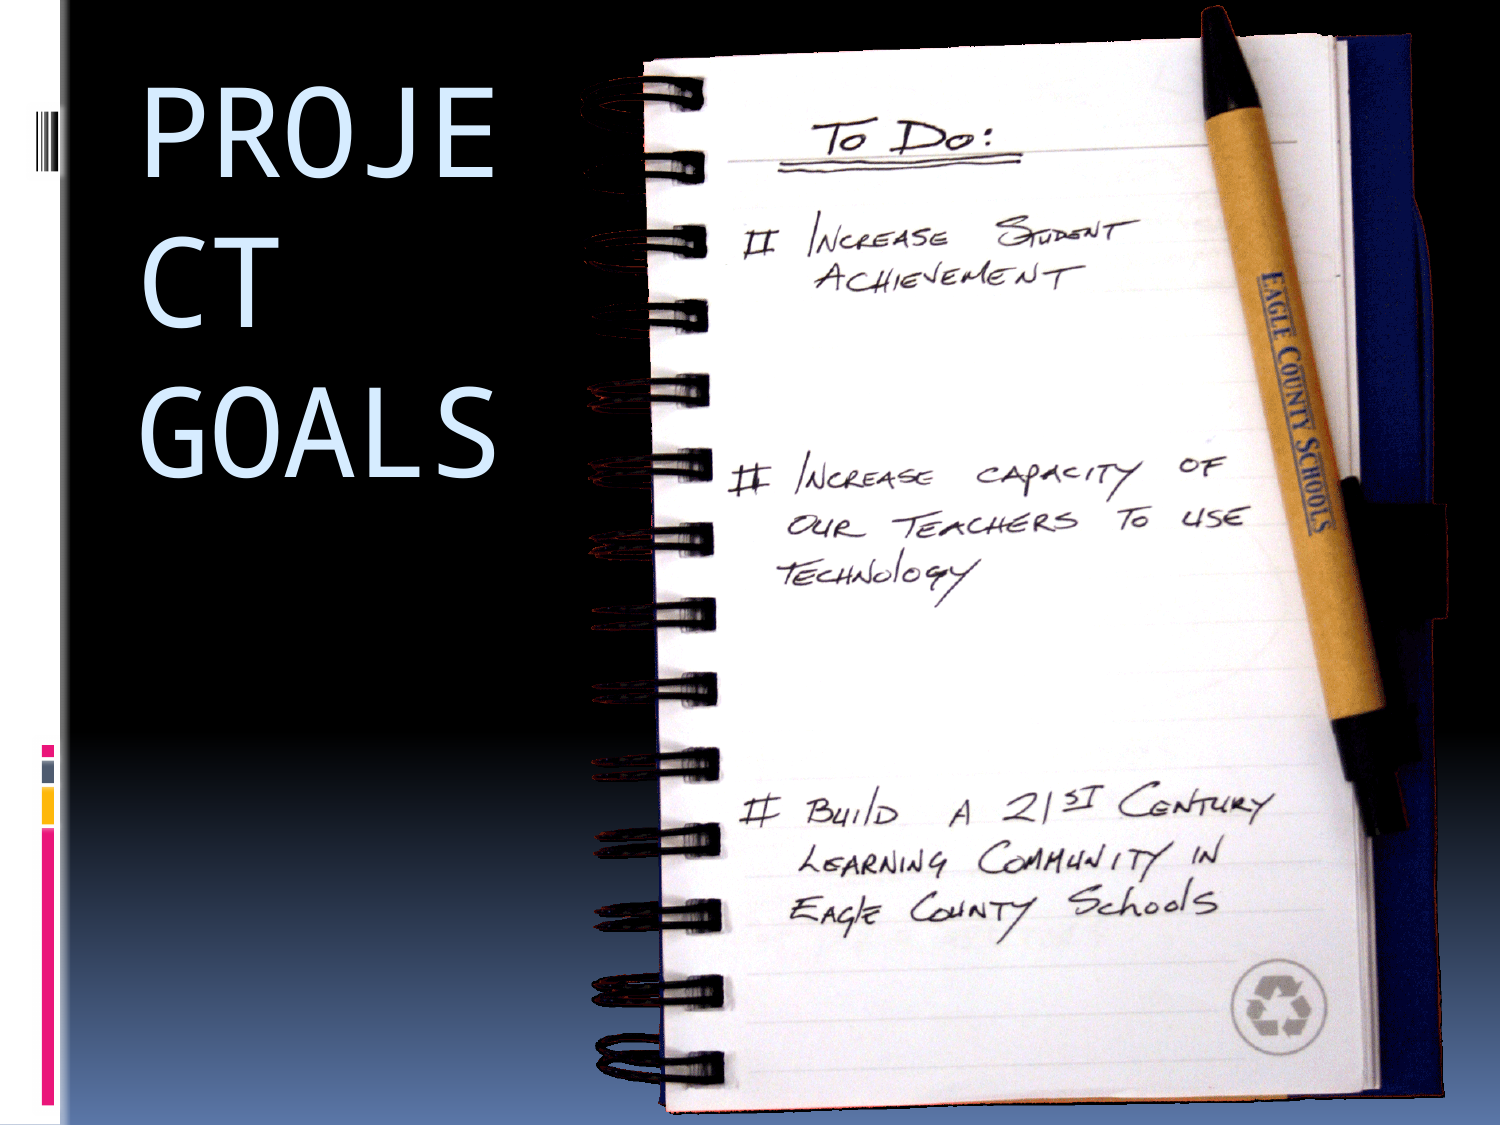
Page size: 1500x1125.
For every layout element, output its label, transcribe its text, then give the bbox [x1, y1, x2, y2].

title Project Goals [75, 45, 537, 803]
picture [544, 0, 1500, 1125]
